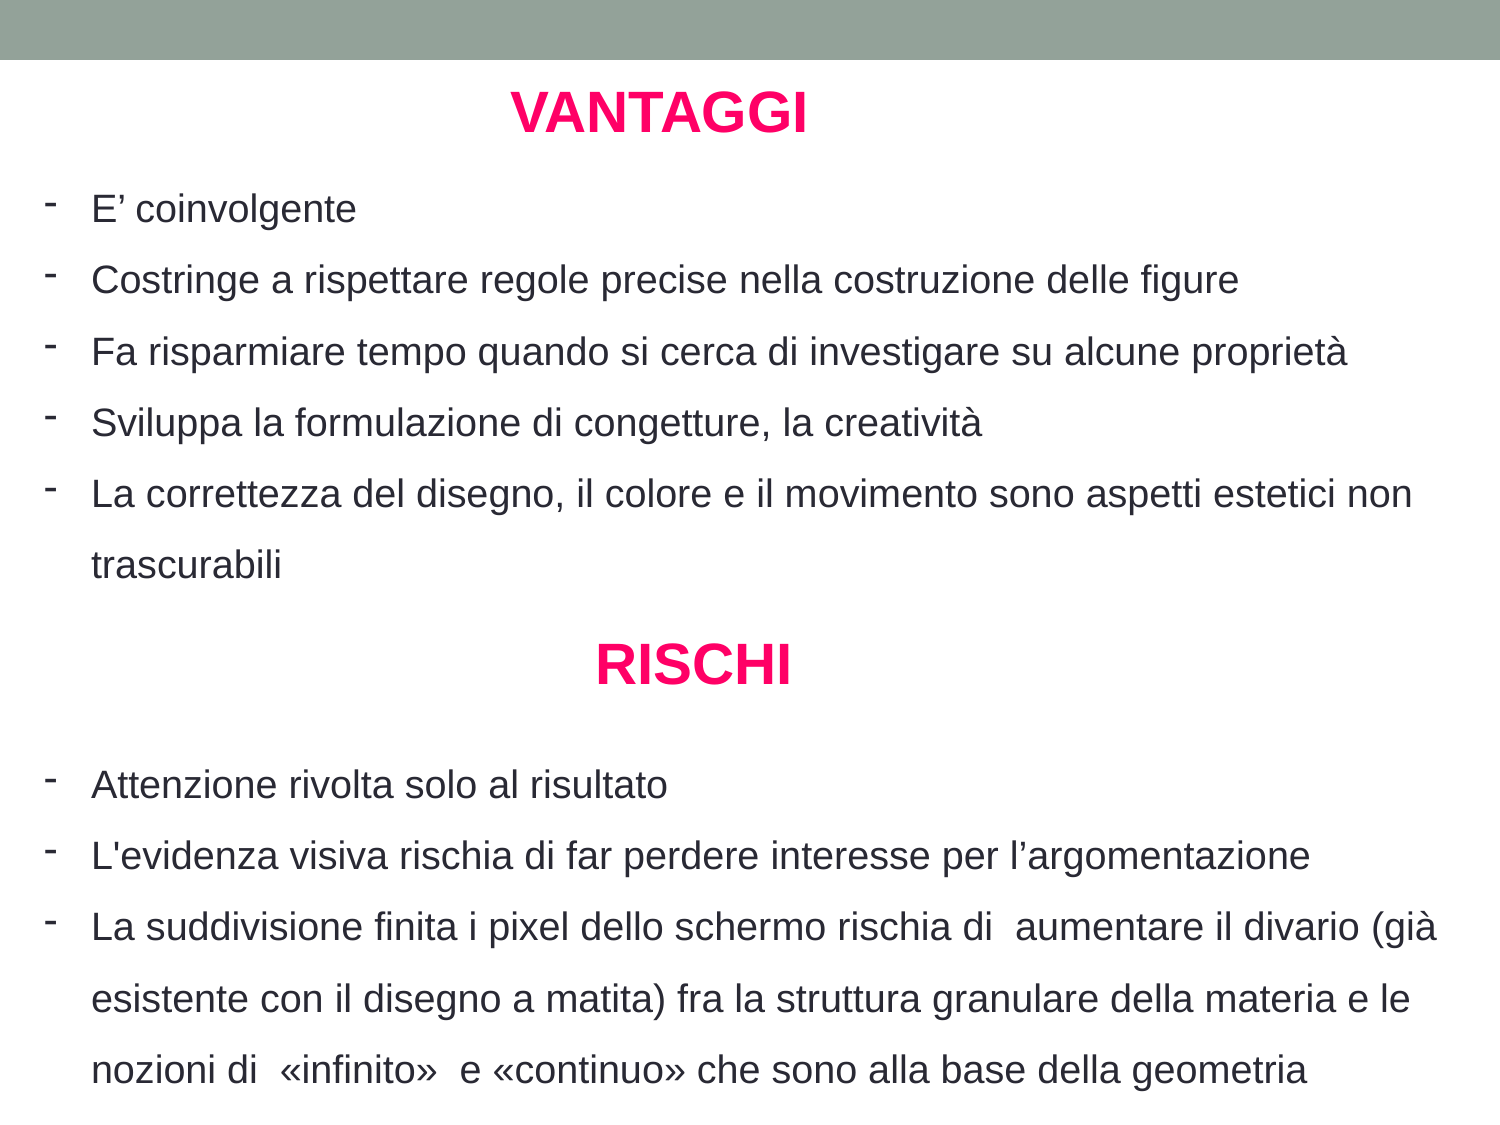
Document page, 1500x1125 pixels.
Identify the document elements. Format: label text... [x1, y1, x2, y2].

text_box Attenzione rivolta solo al risultato L'evidenza visiva rischia di far perdere interesse per l’argomentazione La suddivisione finita i pixel dello schermo rischia di aumentare il divario (già esistente con il disegno a matita) fra la struttura granulare della materia e le nozioni di «infinito» e «continuo» che sono alla base della geometria [29, 727, 1500, 1099]
text_box RISCHI [581, 618, 825, 704]
text_box E’ coinvolgente Costringe a rispettare regole precise nella costruzione delle figure Fa risparmiare tempo quando si cerca di investigare su alcune proprietà Sviluppa la formulazione di congetture, la creatività La correttezza del disegno, il colore e il movimento sono aspetti estetici non trascurabili [29, 151, 1447, 594]
text_box VANTAGGI [495, 67, 824, 152]
